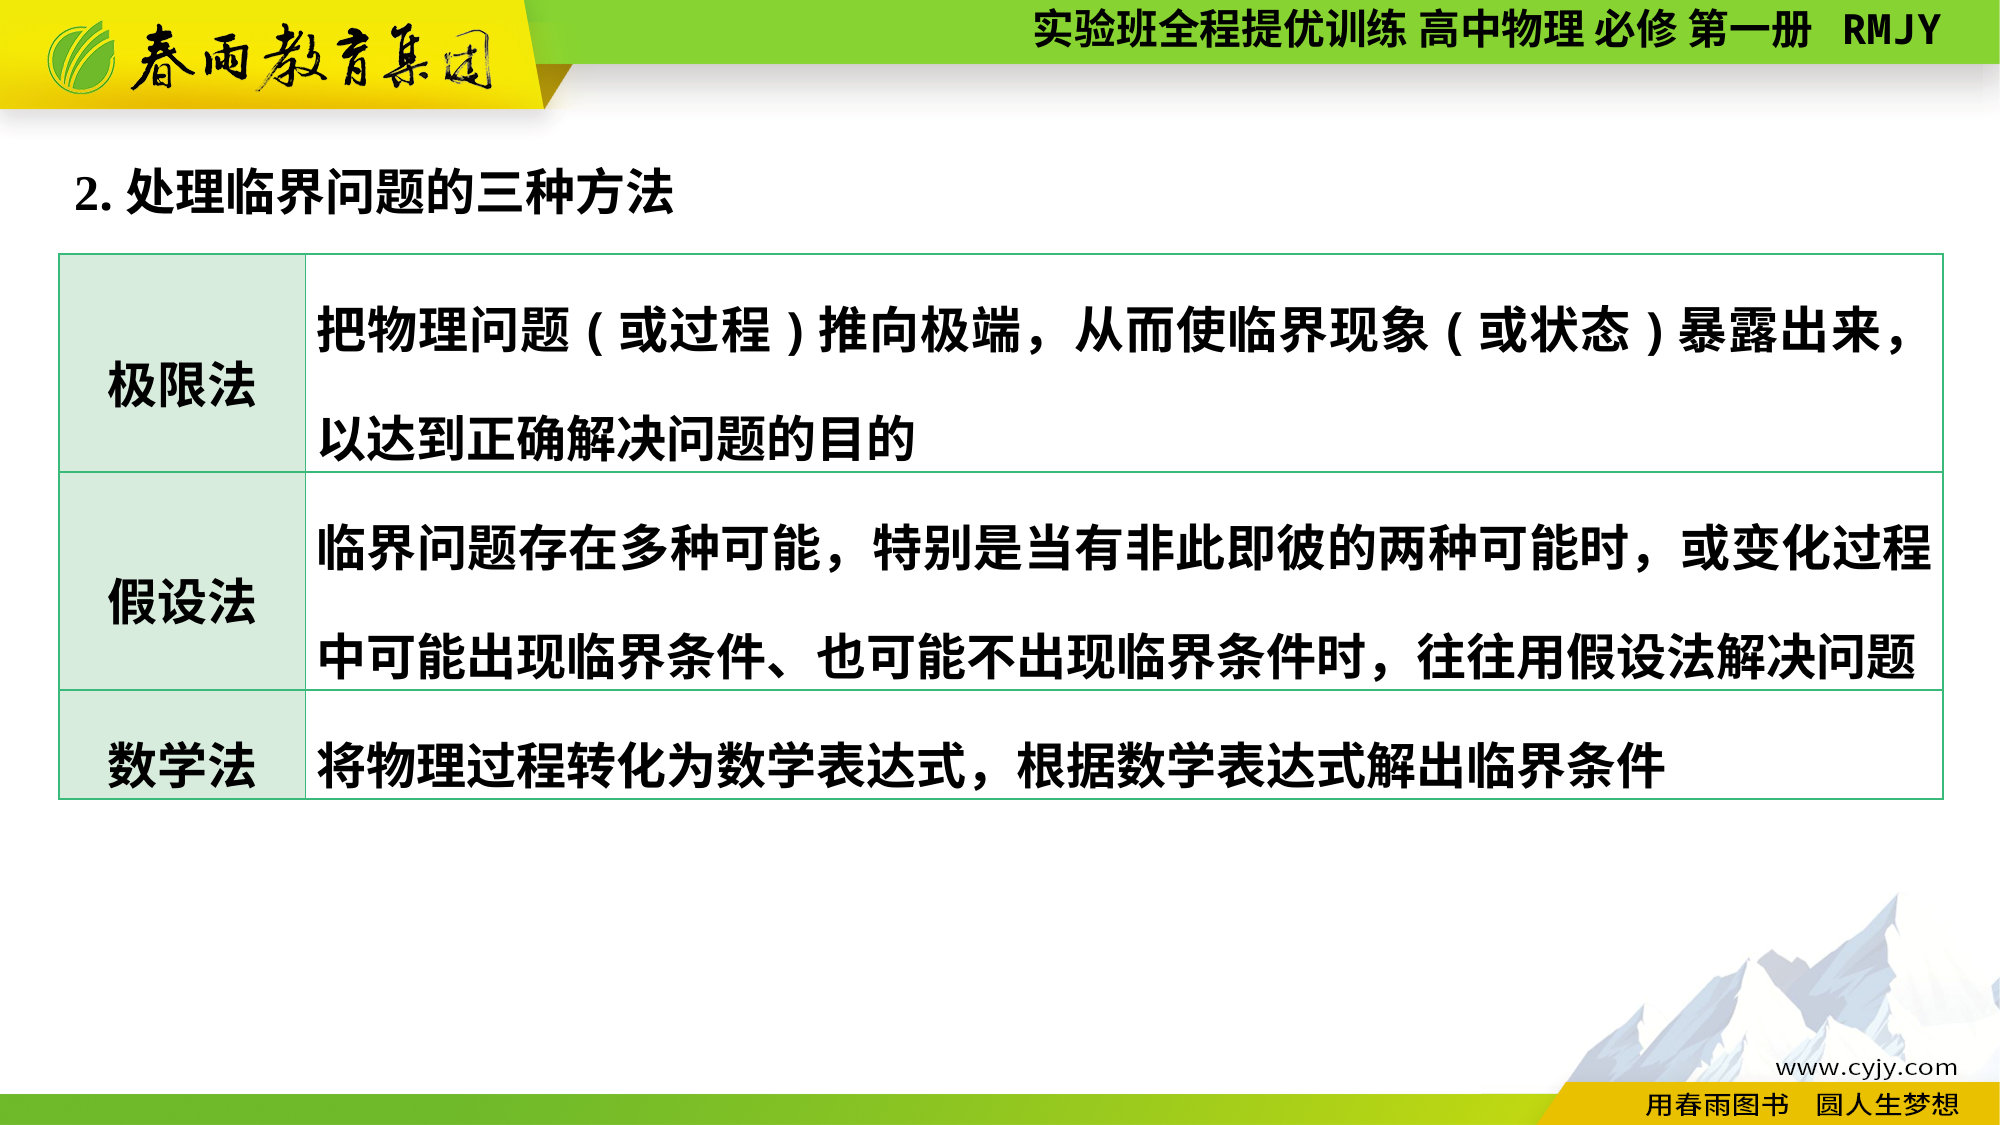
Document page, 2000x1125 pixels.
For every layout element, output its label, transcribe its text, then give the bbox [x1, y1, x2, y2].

list 2.处理临界问题的三种方法 [59, 122, 1944, 229]
table_header 极限法 [60, 255, 305, 471]
table_cell 数学法 [60, 691, 305, 798]
table_cell 将物理过程转化为数学表达式，根据数学表达式解出临界条件 [306, 691, 1942, 798]
table_cell 临界问题存在多种可能，特别是当有非此即彼的两种可能时，或变化过程中可能出现临界条件、也可能不出现临界条件时，往往用假设法解决问题 [306, 473, 1942, 689]
table_cell 假设法 [60, 473, 305, 689]
table_header 把物理问题(或过程)推向极端，从而使临界现象(或状态)暴露出来，以达到正确解决问题的目的 [306, 255, 1942, 471]
picture [0, 0, 2000, 1125]
